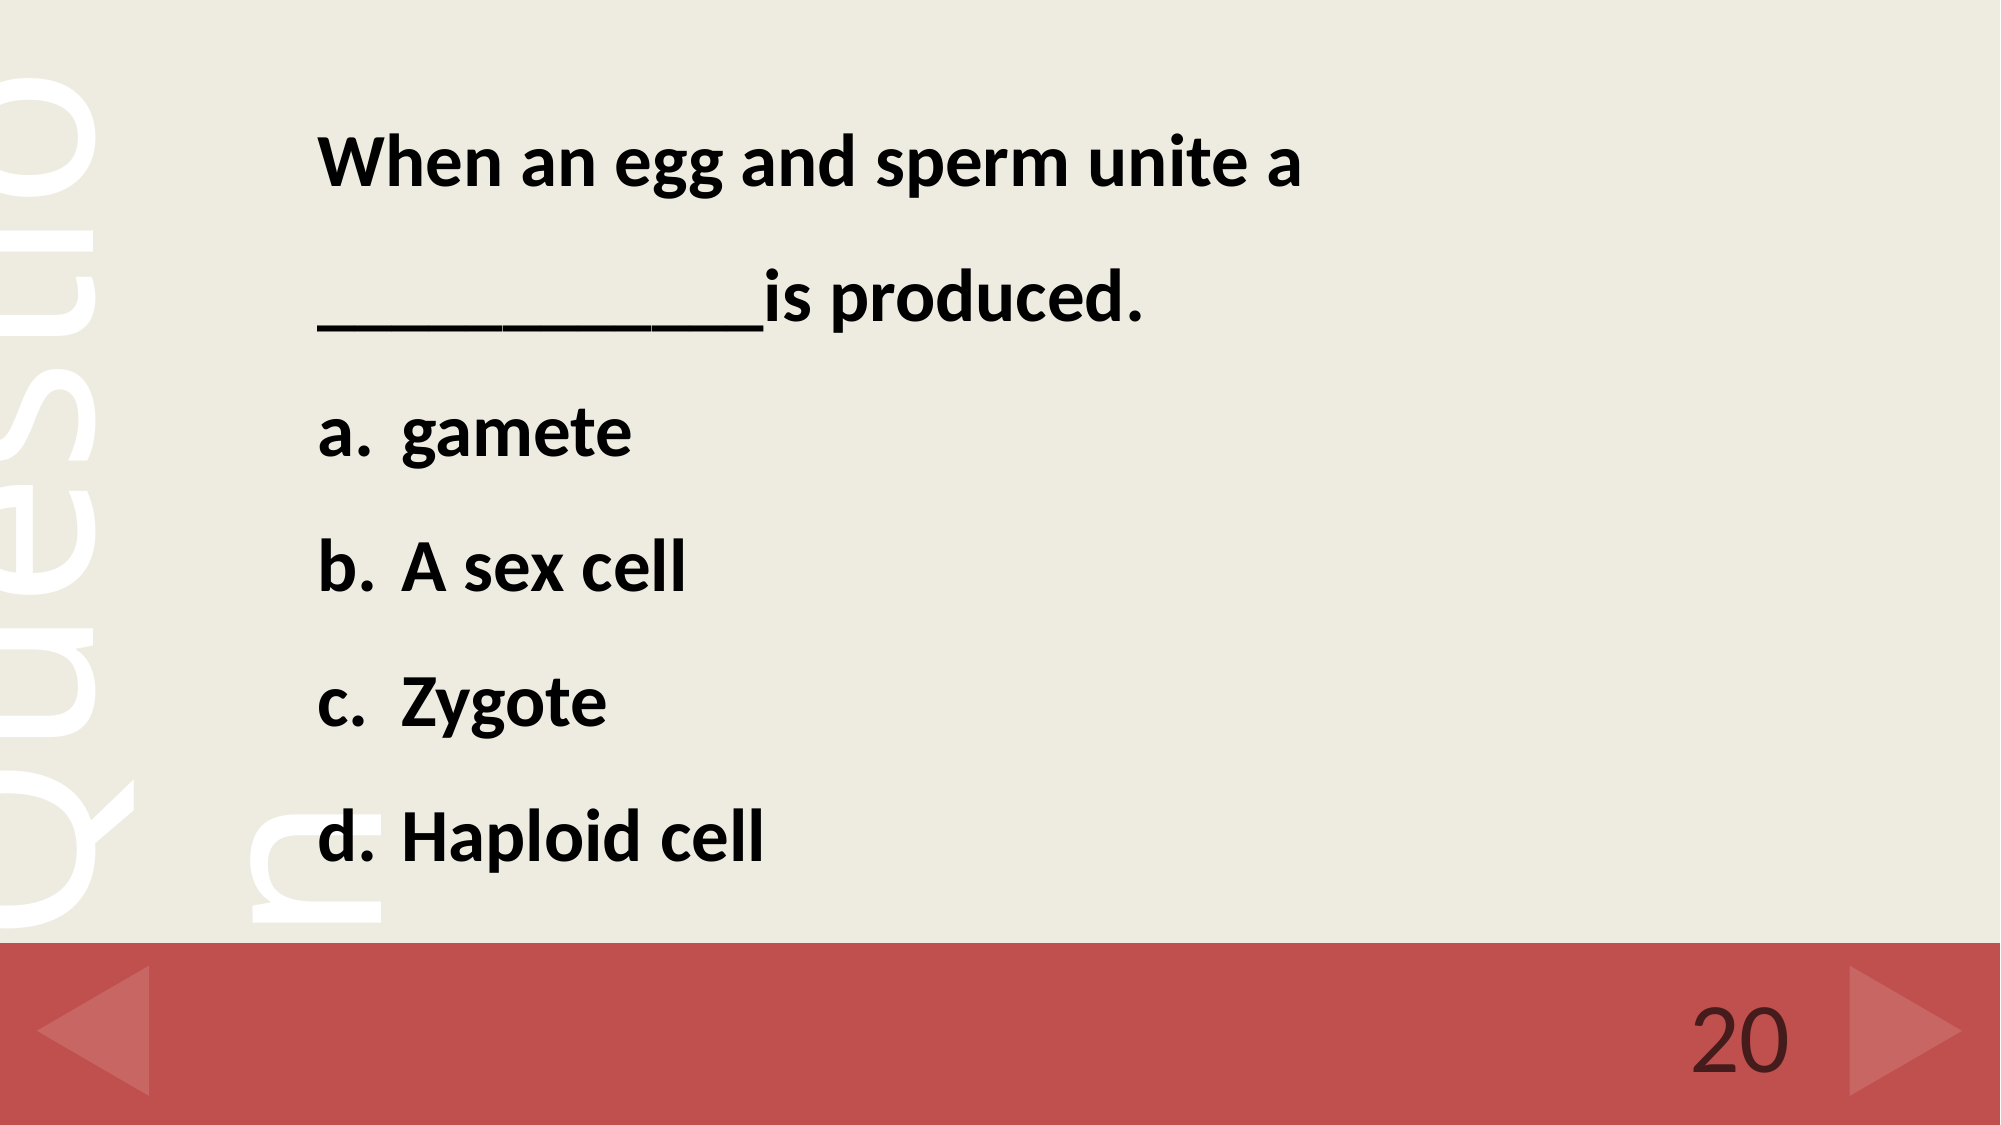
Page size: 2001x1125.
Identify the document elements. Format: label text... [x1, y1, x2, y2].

list When an egg and sperm unite a ____________is produced. gamete A sex cell Zygote Haploid cell [302, 307, 1760, 636]
list 20 [1494, 967, 1806, 1097]
